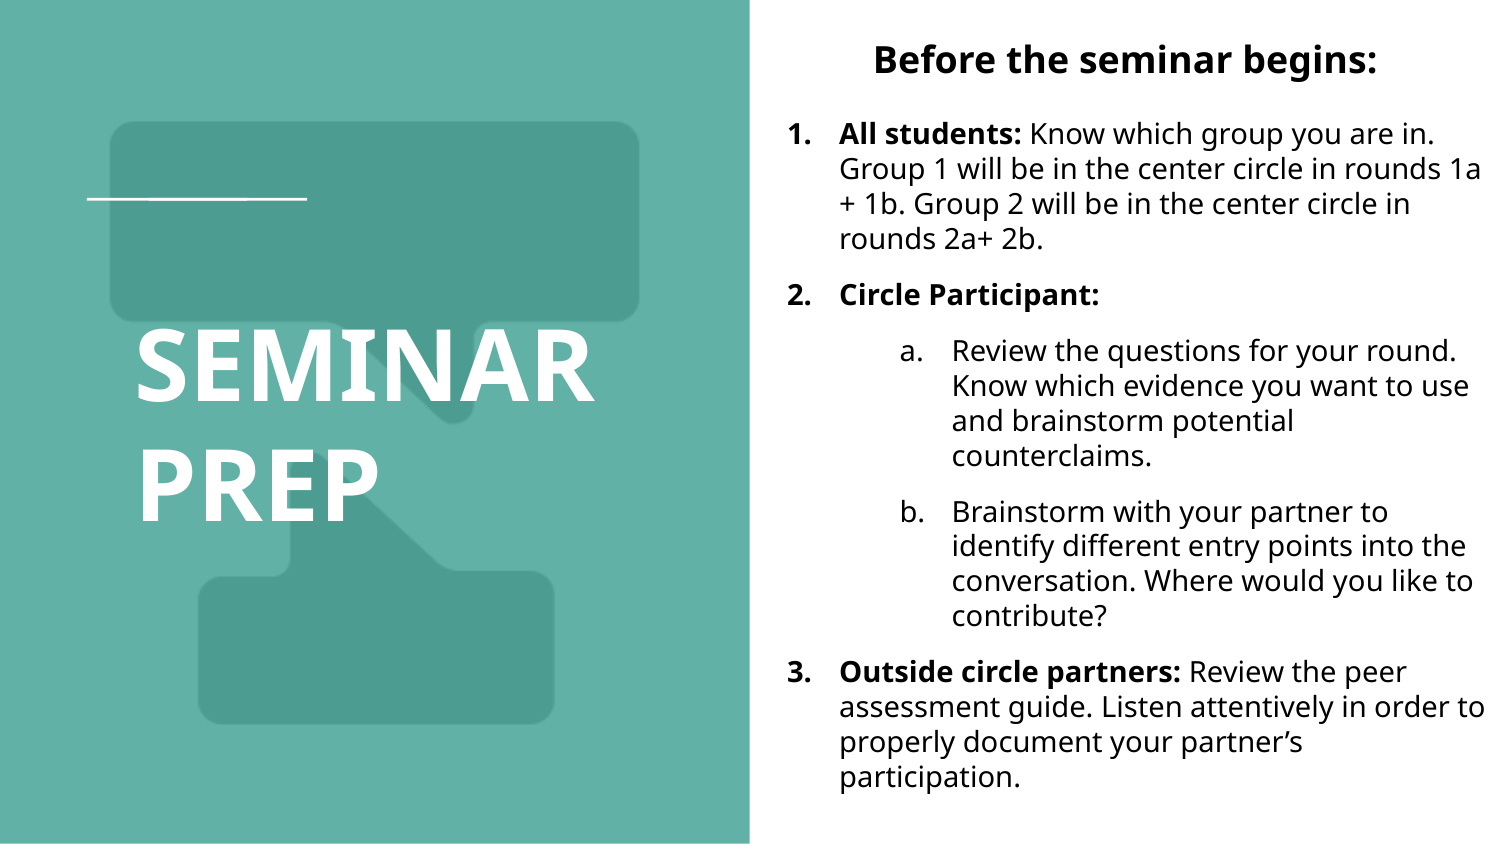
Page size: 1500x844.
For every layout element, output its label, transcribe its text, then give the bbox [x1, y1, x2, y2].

title SEMINAR PREP [119, 254, 662, 590]
text_box Before the seminar begins: All students: Know which group you are in. Group 1 will be in the center circle in rounds 1a + 1b. Group 2 will be in the center circle in rounds 2a+ 2b. Circle Participant: Review the questions for your round. Know which evidence you want to use and brainstorm potential counterclaims. Brainstorm with your partner to identify different entry points into the conversation. Where would you like to contribute? Outside circle partners: Review the peer assessment guide. Listen attentively in order to properly document your partner’s participation. [749, 20, 1500, 823]
